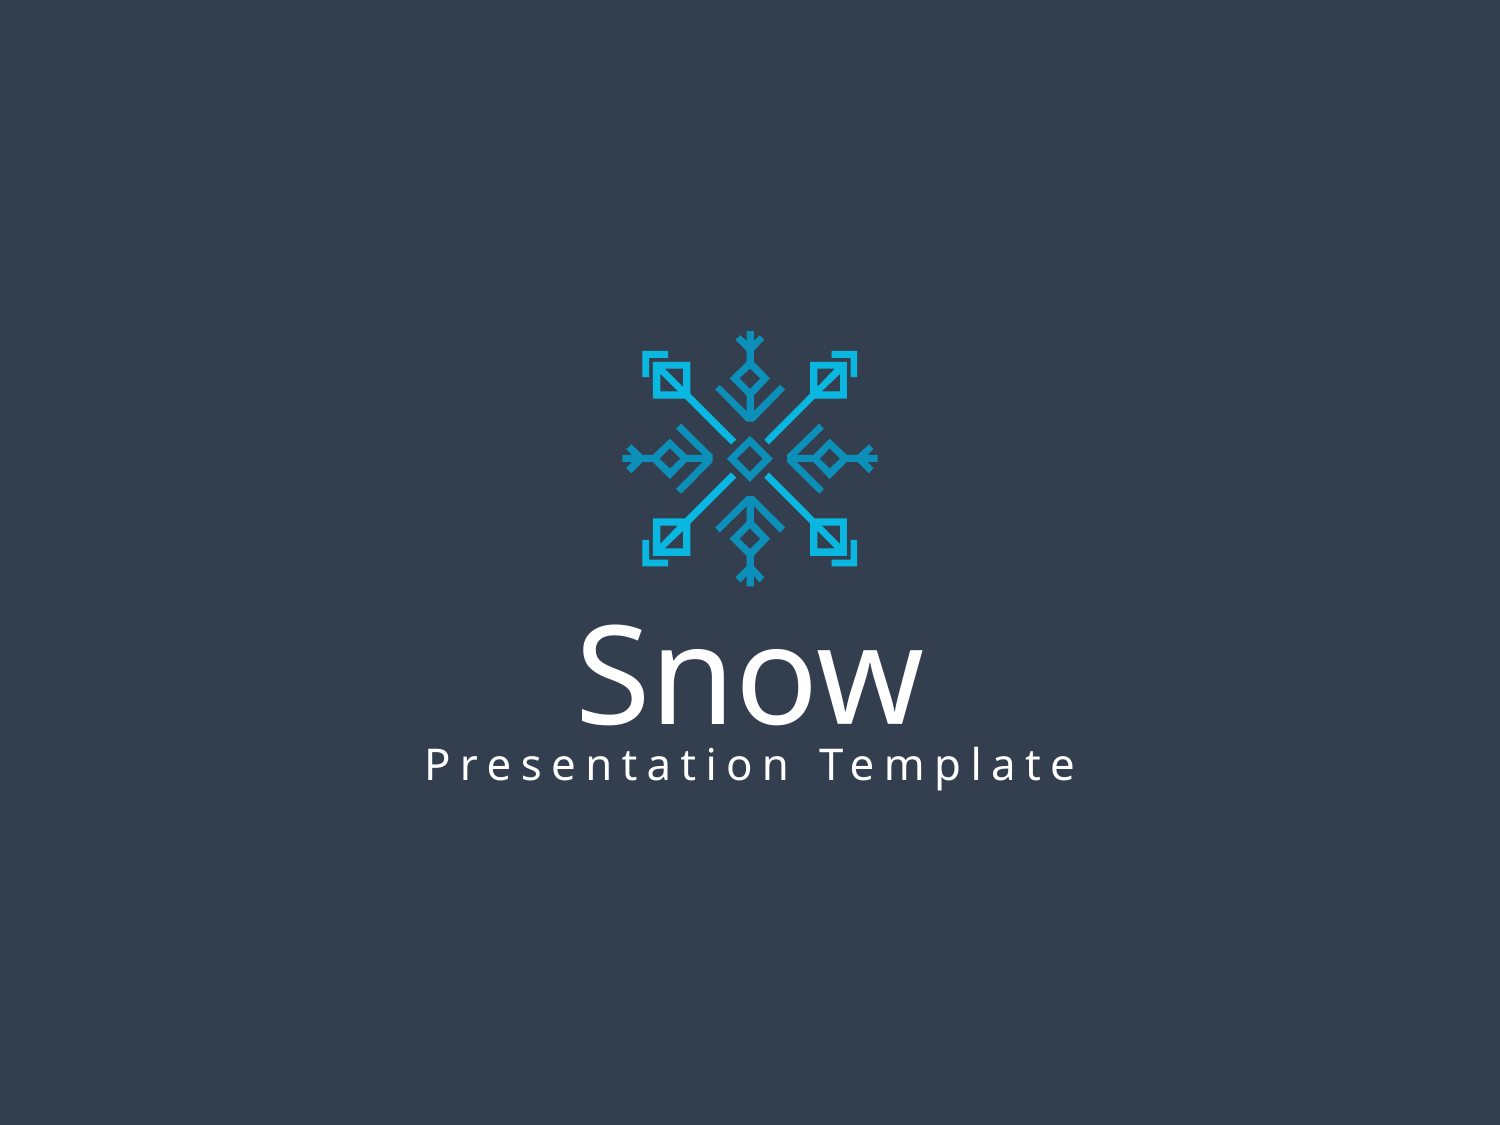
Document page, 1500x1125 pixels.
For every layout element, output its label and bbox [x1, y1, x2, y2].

picture [0, 0, 1500, 1125]
text_box [622, 331, 878, 587]
